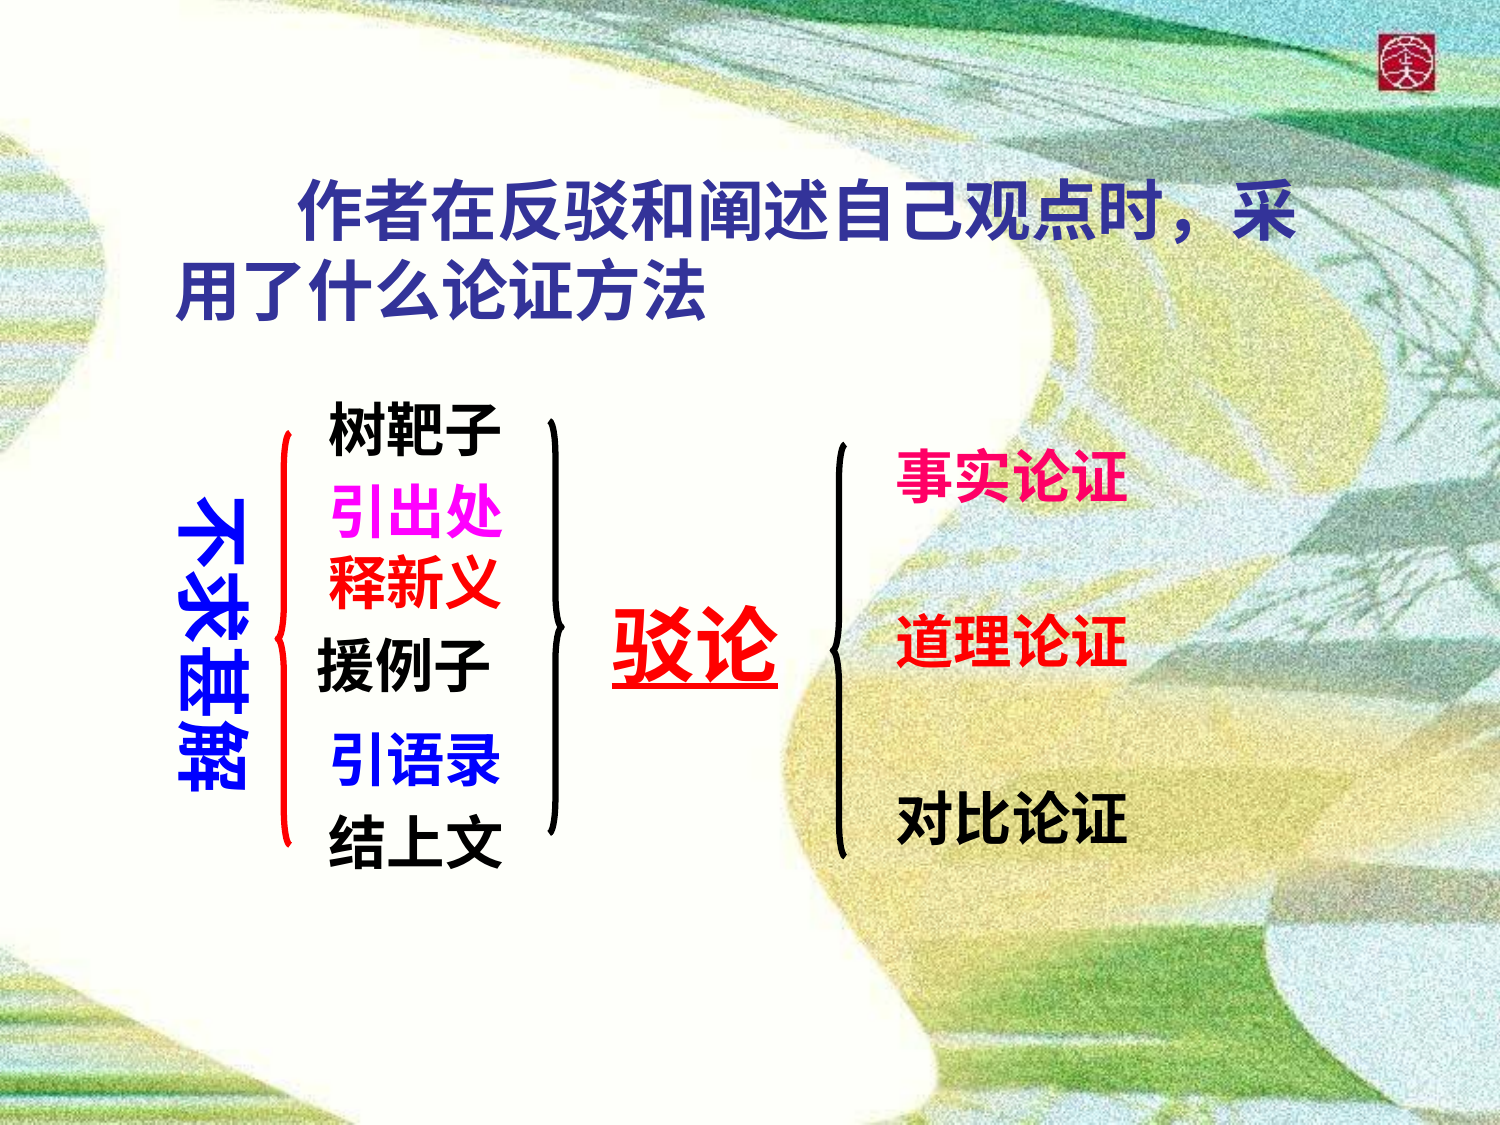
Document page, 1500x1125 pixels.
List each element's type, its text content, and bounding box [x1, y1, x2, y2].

text_box 树靶子 [313, 385, 519, 467]
text_box 驳论 [596, 586, 794, 701]
picture [0, 0, 1500, 1125]
text_box [549, 420, 562, 834]
text_box 援例子 [302, 621, 507, 707]
text_box 道理论证 [880, 597, 1144, 683]
text_box 对比论证 [880, 774, 1144, 860]
text_box 作者在反驳和阐述自己观点时，采用了什么论证方法 [159, 161, 1353, 336]
text_box 结上文 [313, 798, 519, 884]
text_box [832, 444, 846, 857]
text_box 不求甚解 [147, 479, 268, 791]
text_box [277, 432, 291, 846]
text_box 事实论证 [880, 432, 1144, 518]
text_box 引语录 [313, 716, 519, 798]
text_box 释新义 [313, 538, 519, 624]
text_box 引出处 [313, 467, 519, 538]
